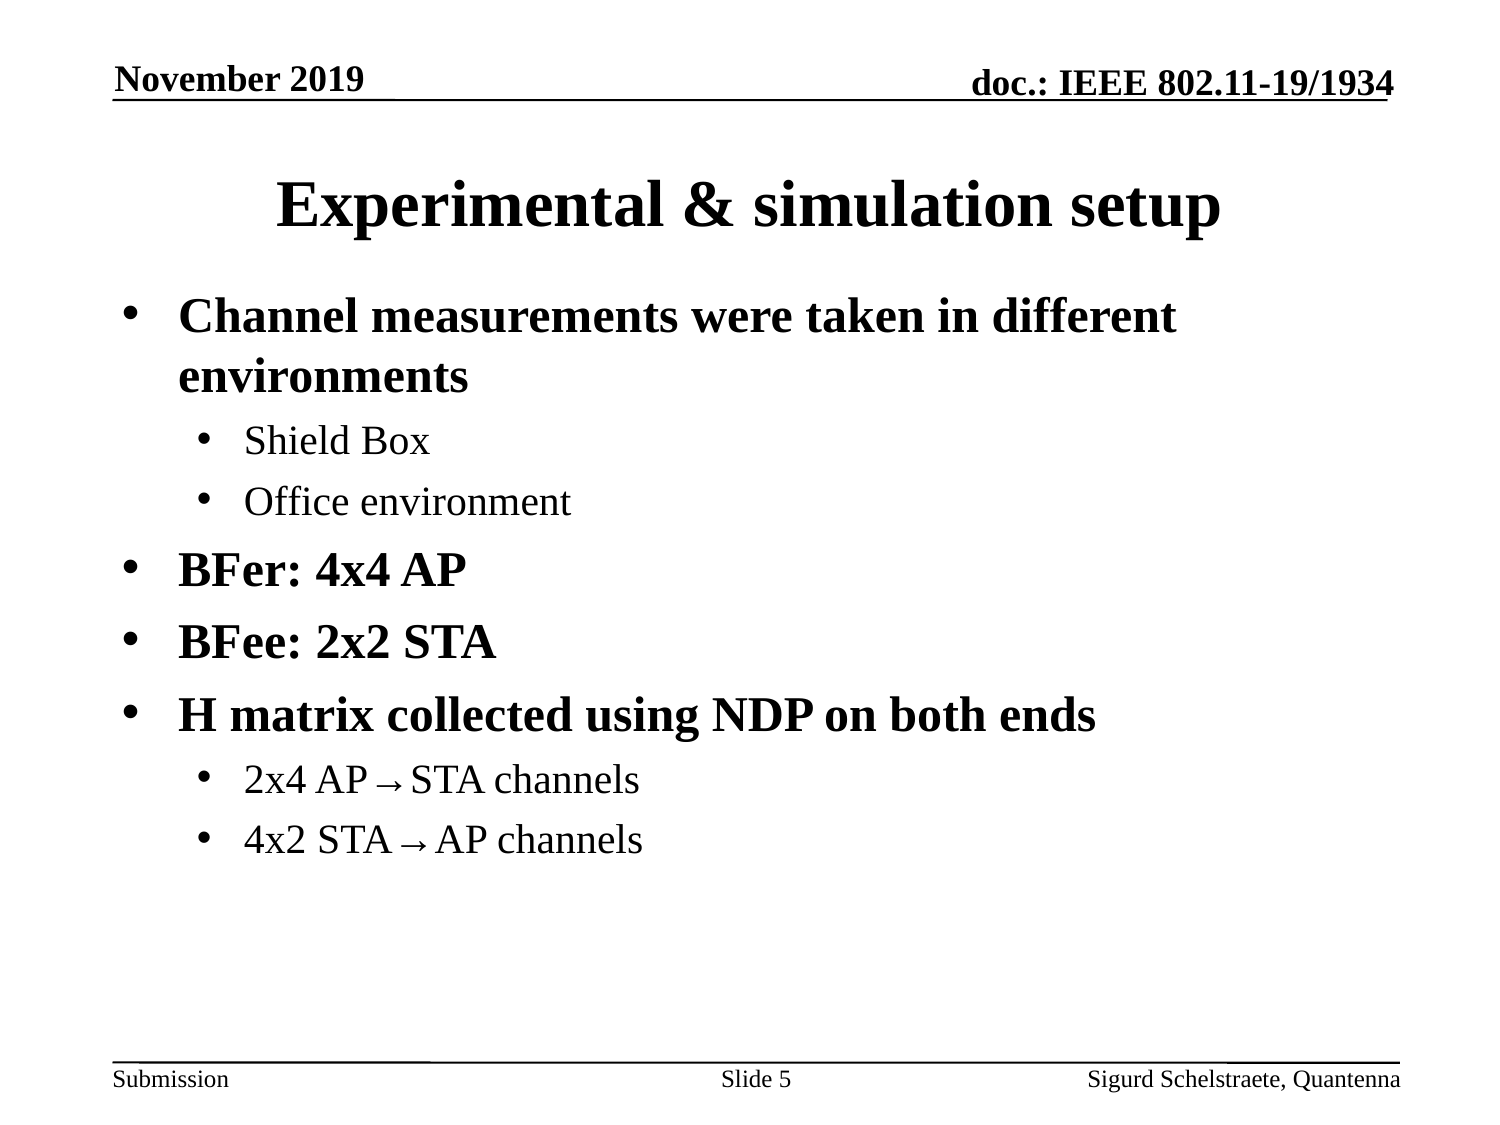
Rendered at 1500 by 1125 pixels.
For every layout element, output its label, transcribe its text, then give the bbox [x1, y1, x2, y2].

list Channel measurements were taken in different environments Shield Box Office environment BFer: 4x4 AP BFee: 2x2 STA H matrix collected using NDP on both ends 2x4 AP→STA channels 4x2 STA→AP channels [106, 274, 1382, 950]
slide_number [114, 54, 423, 100]
slide_number Slide 5 [712, 1061, 800, 1123]
footer Sigurd Schelstraete, Quantenna [878, 1061, 1402, 1093]
title Experimental & simulation setup [112, 112, 1388, 288]
